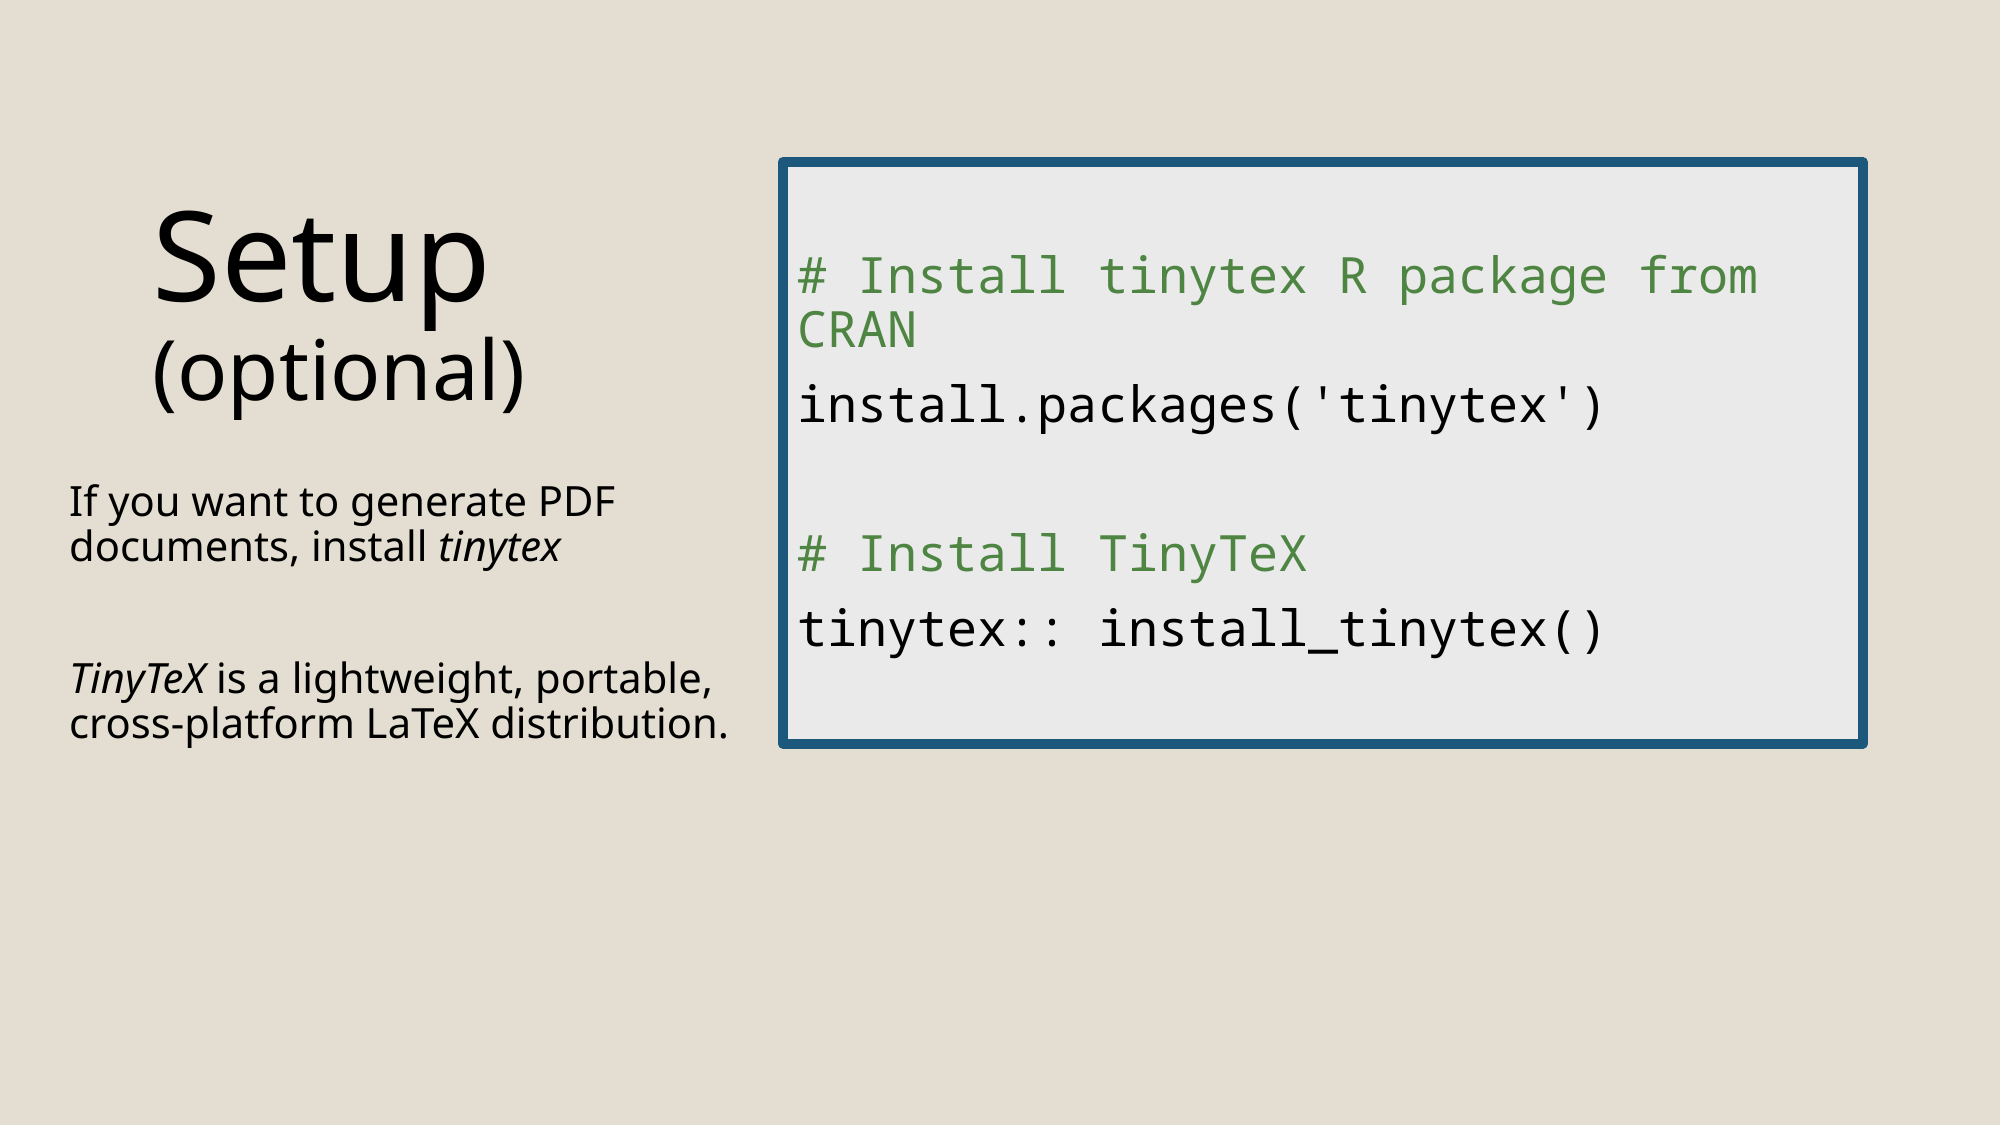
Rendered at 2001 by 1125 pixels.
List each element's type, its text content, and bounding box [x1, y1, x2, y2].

title Setup (optional) [137, 163, 782, 426]
list If you want to generate PDF documents, install tinytex TinyTeX is a lightweight, portable, cross-platform LaTeX distribution. [54, 473, 783, 963]
list # Install tinytex R package from CRAN install.packages('tinytex') # Install TinyTeX tinytex:: install_tinytex() [782, 161, 1863, 744]
